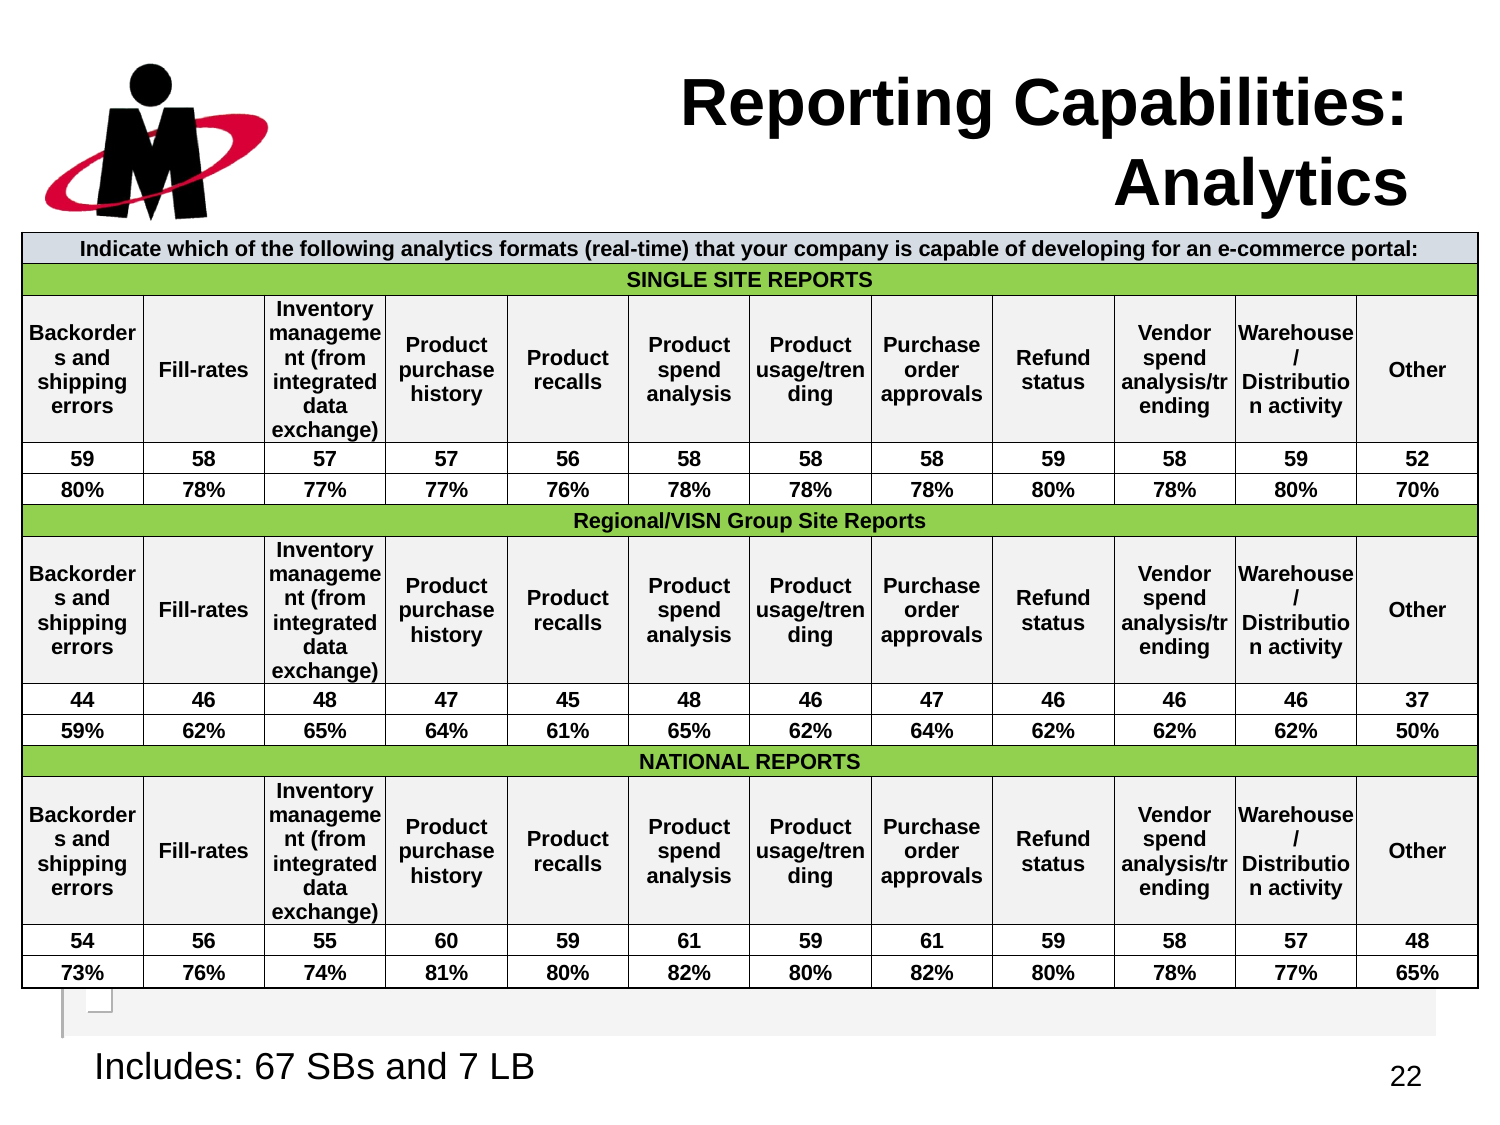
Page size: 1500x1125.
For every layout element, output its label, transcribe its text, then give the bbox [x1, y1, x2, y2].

table_cell Product purchase history [386, 777, 507, 924]
table_cell Product usage/trending [750, 537, 871, 683]
table_cell Purchase order approvals [872, 777, 992, 924]
table_cell Product purchase history [386, 537, 507, 683]
text_box Includes: 67 SBs and 7 LB [79, 1034, 551, 1095]
table_cell 78% [144, 474, 264, 504]
table_cell 64% [386, 715, 507, 745]
table_cell Product purchase history [386, 296, 507, 442]
table_cell Purchase order approvals [872, 537, 992, 683]
table_cell 48 [265, 684, 385, 714]
table_cell Backorders and shipping errors [23, 537, 143, 683]
table_cell 52 [1357, 443, 1477, 473]
table_cell Inventory management (from integrated data exchange) [265, 777, 385, 924]
table_cell 80% [508, 956, 628, 987]
table_cell Product recalls [508, 296, 628, 442]
table_cell 47 [386, 684, 507, 714]
table_cell 58 [144, 443, 264, 473]
table_cell 65% [629, 715, 749, 745]
table_cell 47 [872, 684, 992, 714]
table_cell Warehouse/Distribution activity [1236, 777, 1356, 924]
table_cell 46 [750, 684, 871, 714]
table_cell Backorders and shipping errors [23, 296, 143, 442]
table_cell 56 [144, 925, 264, 955]
table_cell 59 [1236, 443, 1356, 473]
table_cell 60 [386, 925, 507, 955]
slide_number 22 [1124, 1036, 1438, 1113]
table_cell 62% [993, 715, 1114, 745]
table_cell SINGLE SITE REPORTS [23, 264, 1477, 295]
table_cell 48 [629, 684, 749, 714]
table_cell 61 [629, 925, 749, 955]
table_cell 81% [386, 956, 507, 987]
table_cell 59% [23, 715, 143, 745]
table_cell 78% [1115, 474, 1235, 504]
table_cell 59 [23, 443, 143, 473]
table_cell 62% [750, 715, 871, 745]
table_cell 77% [265, 474, 385, 504]
table_cell 58 [750, 443, 871, 473]
table_cell Fill-rates [144, 296, 264, 442]
table_cell 57 [1236, 925, 1356, 955]
table_cell 58 [1115, 925, 1235, 955]
table_cell Vendor spend analysis/trending [1115, 537, 1235, 683]
table_cell 62% [144, 715, 264, 745]
table_cell 80% [750, 956, 871, 987]
table_cell Fill-rates [144, 777, 264, 924]
table_cell Other [1357, 537, 1477, 683]
table_cell Product spend analysis [629, 777, 749, 924]
table_cell 46 [1236, 684, 1356, 714]
table_cell 65% [1357, 956, 1477, 987]
table_header Indicate which of the following analytics formats (real-time) that your company is capable of developing for an e-commerce portal: [23, 233, 1477, 263]
title Reporting Capabilities: Analytics [367, 44, 1426, 232]
table_cell Refund status [993, 777, 1114, 924]
table_cell Inventory management (from integrated data exchange) [265, 537, 385, 683]
table_cell Purchase order approvals [872, 296, 992, 442]
table_cell Other [1357, 296, 1477, 442]
table_cell 45 [508, 684, 628, 714]
table_cell 59 [750, 925, 871, 955]
table_cell 73% [23, 956, 143, 987]
table_cell 80% [993, 474, 1114, 504]
table_cell 58 [1115, 443, 1235, 473]
table_cell 78% [629, 474, 749, 504]
table_cell Product recalls [508, 537, 628, 683]
table_cell 61 [872, 925, 992, 955]
table_cell 80% [993, 956, 1114, 987]
table_cell 70% [1357, 474, 1477, 504]
table_cell Backorders and shipping errors [23, 777, 143, 924]
table_cell 50% [1357, 715, 1477, 745]
table_cell 46 [144, 684, 264, 714]
table_cell Inventory management (from integrated data exchange) [265, 296, 385, 442]
table_cell 46 [993, 684, 1114, 714]
table_cell 56 [508, 443, 628, 473]
table_cell 78% [750, 474, 871, 504]
table_cell 78% [1115, 956, 1235, 987]
table_cell 74% [265, 956, 385, 987]
table_cell 46 [1115, 684, 1235, 714]
picture [27, 44, 283, 232]
table_cell Regional/VISN Group Site Reports [23, 505, 1477, 536]
table_cell Fill-rates [144, 537, 264, 683]
table_cell 55 [265, 925, 385, 955]
table_cell Product usage/trending [750, 777, 871, 924]
table_cell Vendor spend analysis/trending [1115, 777, 1235, 924]
table_cell Product recalls [508, 777, 628, 924]
table_cell 76% [144, 956, 264, 987]
table_cell 48 [1357, 925, 1477, 955]
table_cell Product spend analysis [629, 296, 749, 442]
table_cell 59 [508, 925, 628, 955]
table_cell 65% [265, 715, 385, 745]
table_cell 59 [993, 443, 1114, 473]
table_cell 58 [629, 443, 749, 473]
table_cell Product spend analysis [629, 537, 749, 683]
table_cell 78% [872, 474, 992, 504]
table_cell 76% [508, 474, 628, 504]
table_cell 80% [23, 474, 143, 504]
table_cell Refund status [993, 296, 1114, 442]
table_cell Warehouse/Distribution activity [1236, 537, 1356, 683]
table_cell Vendor spend analysis/trending [1115, 296, 1235, 442]
table_cell 54 [23, 925, 143, 955]
table_cell Product usage/trending [750, 296, 871, 442]
table_cell NATIONAL REPORTS [23, 746, 1477, 776]
table_cell Other [1357, 777, 1477, 924]
table_cell 80% [1236, 474, 1356, 504]
table_cell 82% [629, 956, 749, 987]
table_cell 77% [386, 474, 507, 504]
table_cell Warehouse/Distribution activity [1236, 296, 1356, 442]
table_cell 37 [1357, 684, 1477, 714]
table_cell 44 [23, 684, 143, 714]
table_cell 62% [1236, 715, 1356, 745]
table_cell 57 [265, 443, 385, 473]
table_cell 64% [872, 715, 992, 745]
table_cell 61% [508, 715, 628, 745]
table_cell 57 [386, 443, 507, 473]
table_cell 82% [872, 956, 992, 987]
table_cell 62% [1115, 715, 1235, 745]
table_cell 58 [872, 443, 992, 473]
table_cell 77% [1236, 956, 1356, 987]
table_cell Refund status [993, 537, 1114, 683]
table_cell 59 [993, 925, 1114, 955]
